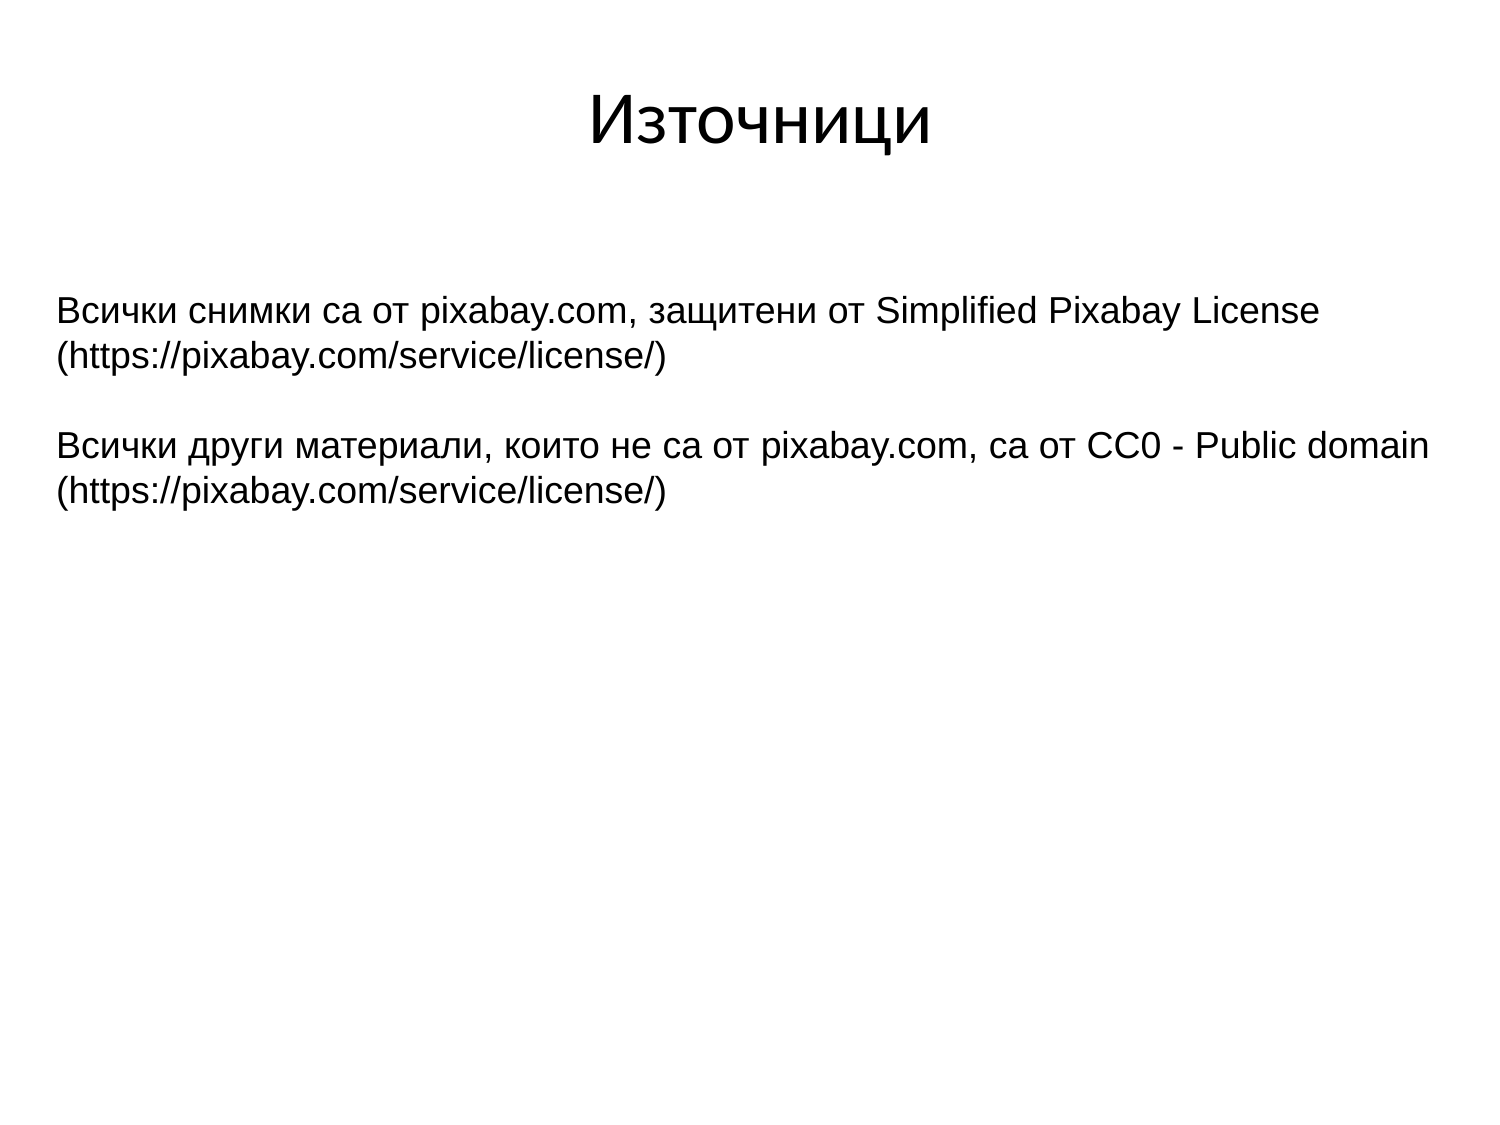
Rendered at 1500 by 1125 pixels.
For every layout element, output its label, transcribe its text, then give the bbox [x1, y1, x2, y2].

text_box Всички снимки са от pixabay.com, защитени от Simplified Pixabay License (https://pixabay.com/service/license/) Всички други материали, които не са от pixabay.com, са от CC0 - Public domain (https://pixabay.com/service/license/) [41, 278, 1481, 1044]
text_box Източници [141, 60, 1380, 166]
